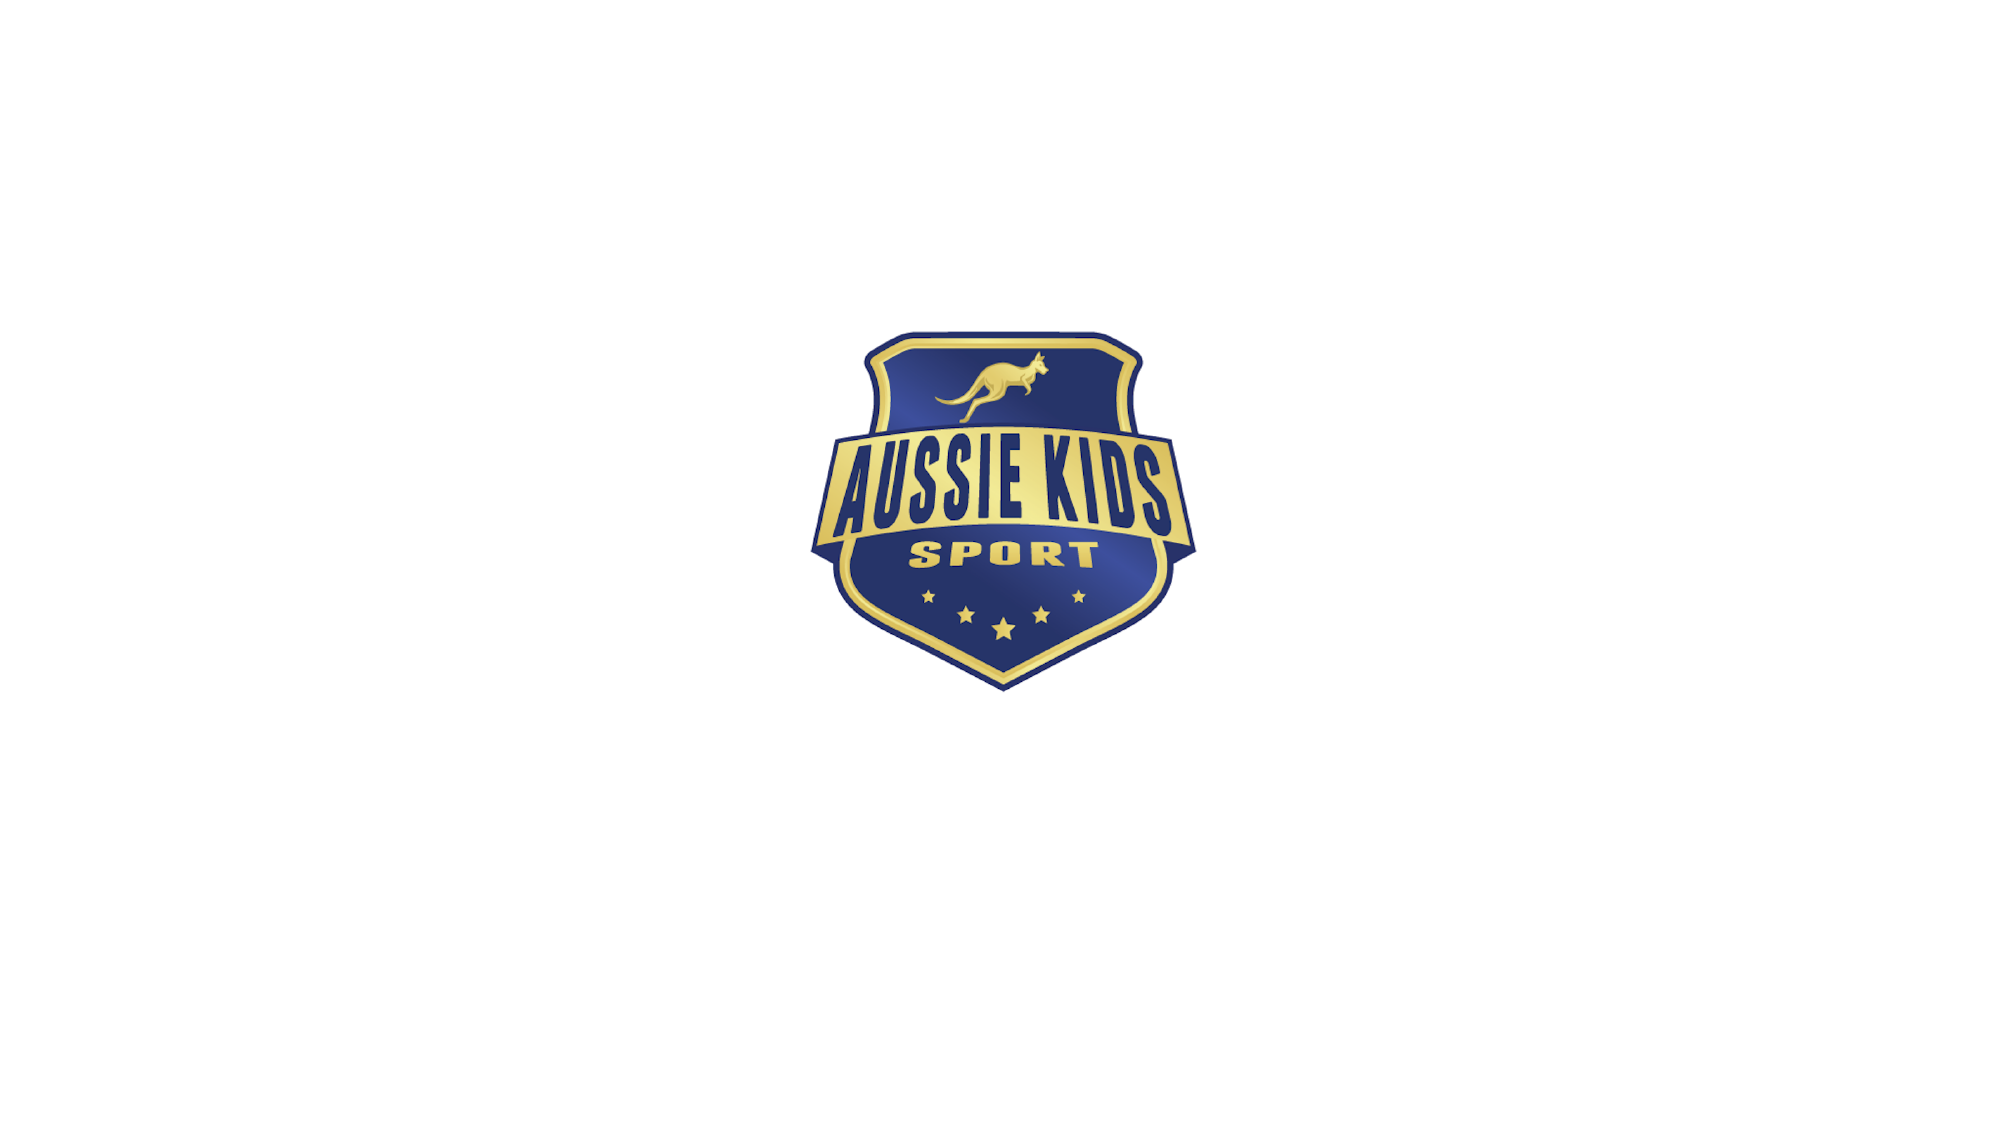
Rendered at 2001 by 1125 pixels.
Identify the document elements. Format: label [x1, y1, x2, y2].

picture [801, 316, 1204, 708]
